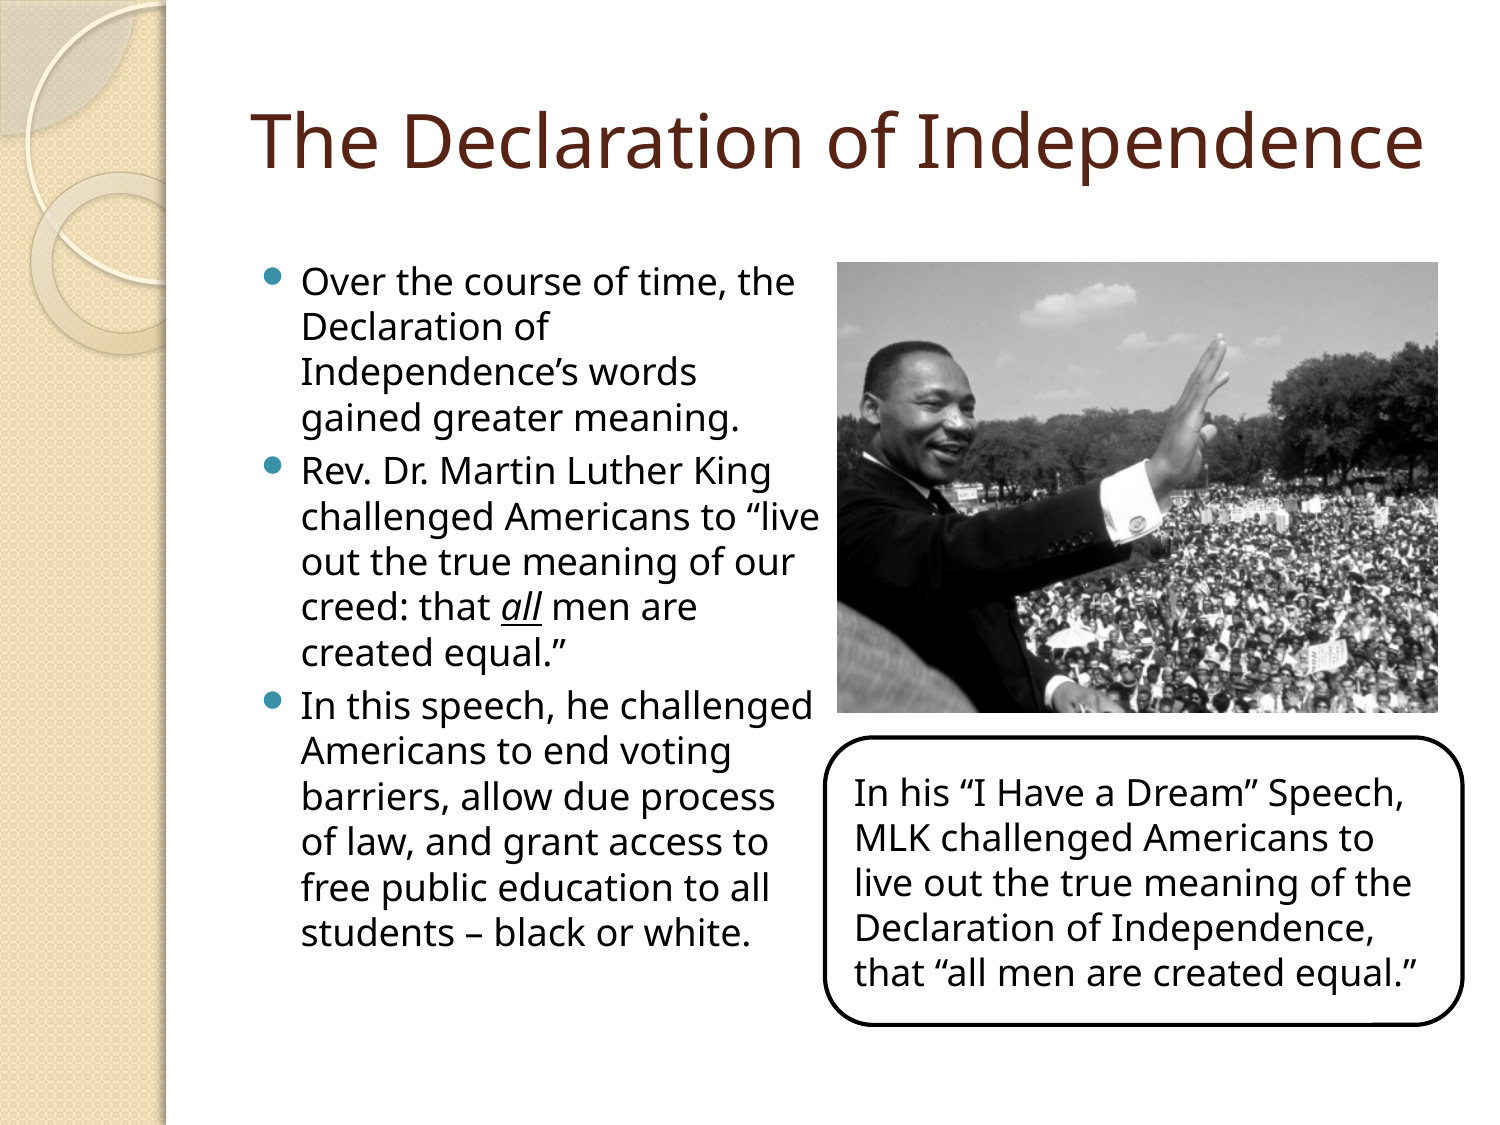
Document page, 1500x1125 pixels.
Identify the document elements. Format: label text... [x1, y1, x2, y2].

list Over the course of time, the Declaration of Independence’s words gained greater meaning. Rev. Dr. Martin Luther King challenged Americans to “live out the true meaning of our creed: that all men are created equal.” In this speech, he challenged Americans to end voting barriers, allow due process of law, and grant access to free public education to all students – black or white. [235, 249, 836, 1015]
text_box In his “I Have a Dream” Speech, MLK challenged Americans to live out the true meaning of the Declaration of Independence, that “all men are created equal.” [822, 735, 1465, 1027]
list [837, 262, 1438, 714]
title The Declaration of Independence [235, 45, 1466, 233]
